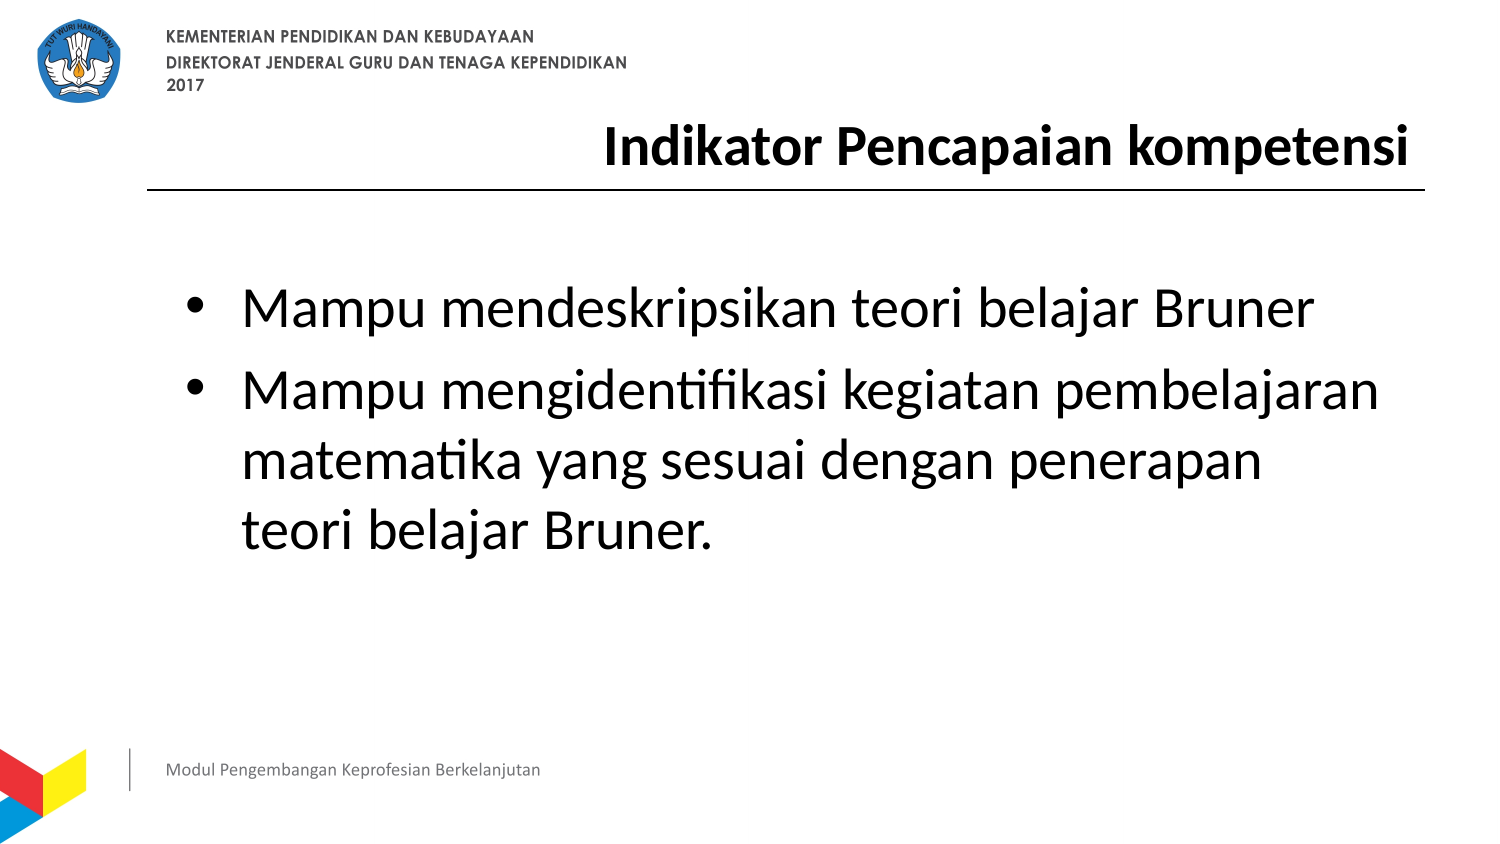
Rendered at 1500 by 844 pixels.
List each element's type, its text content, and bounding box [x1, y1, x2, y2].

list Mampu mendeskripsikan teori belajar Bruner Mampu mengidentifikasi kegiatan pembelajaran matematika yang sesuai dengan penerapan teori belajar Bruner. [170, 262, 1402, 672]
title Indikator Pencapaian kompetensi [147, 99, 1425, 185]
picture [0, 0, 1498, 844]
